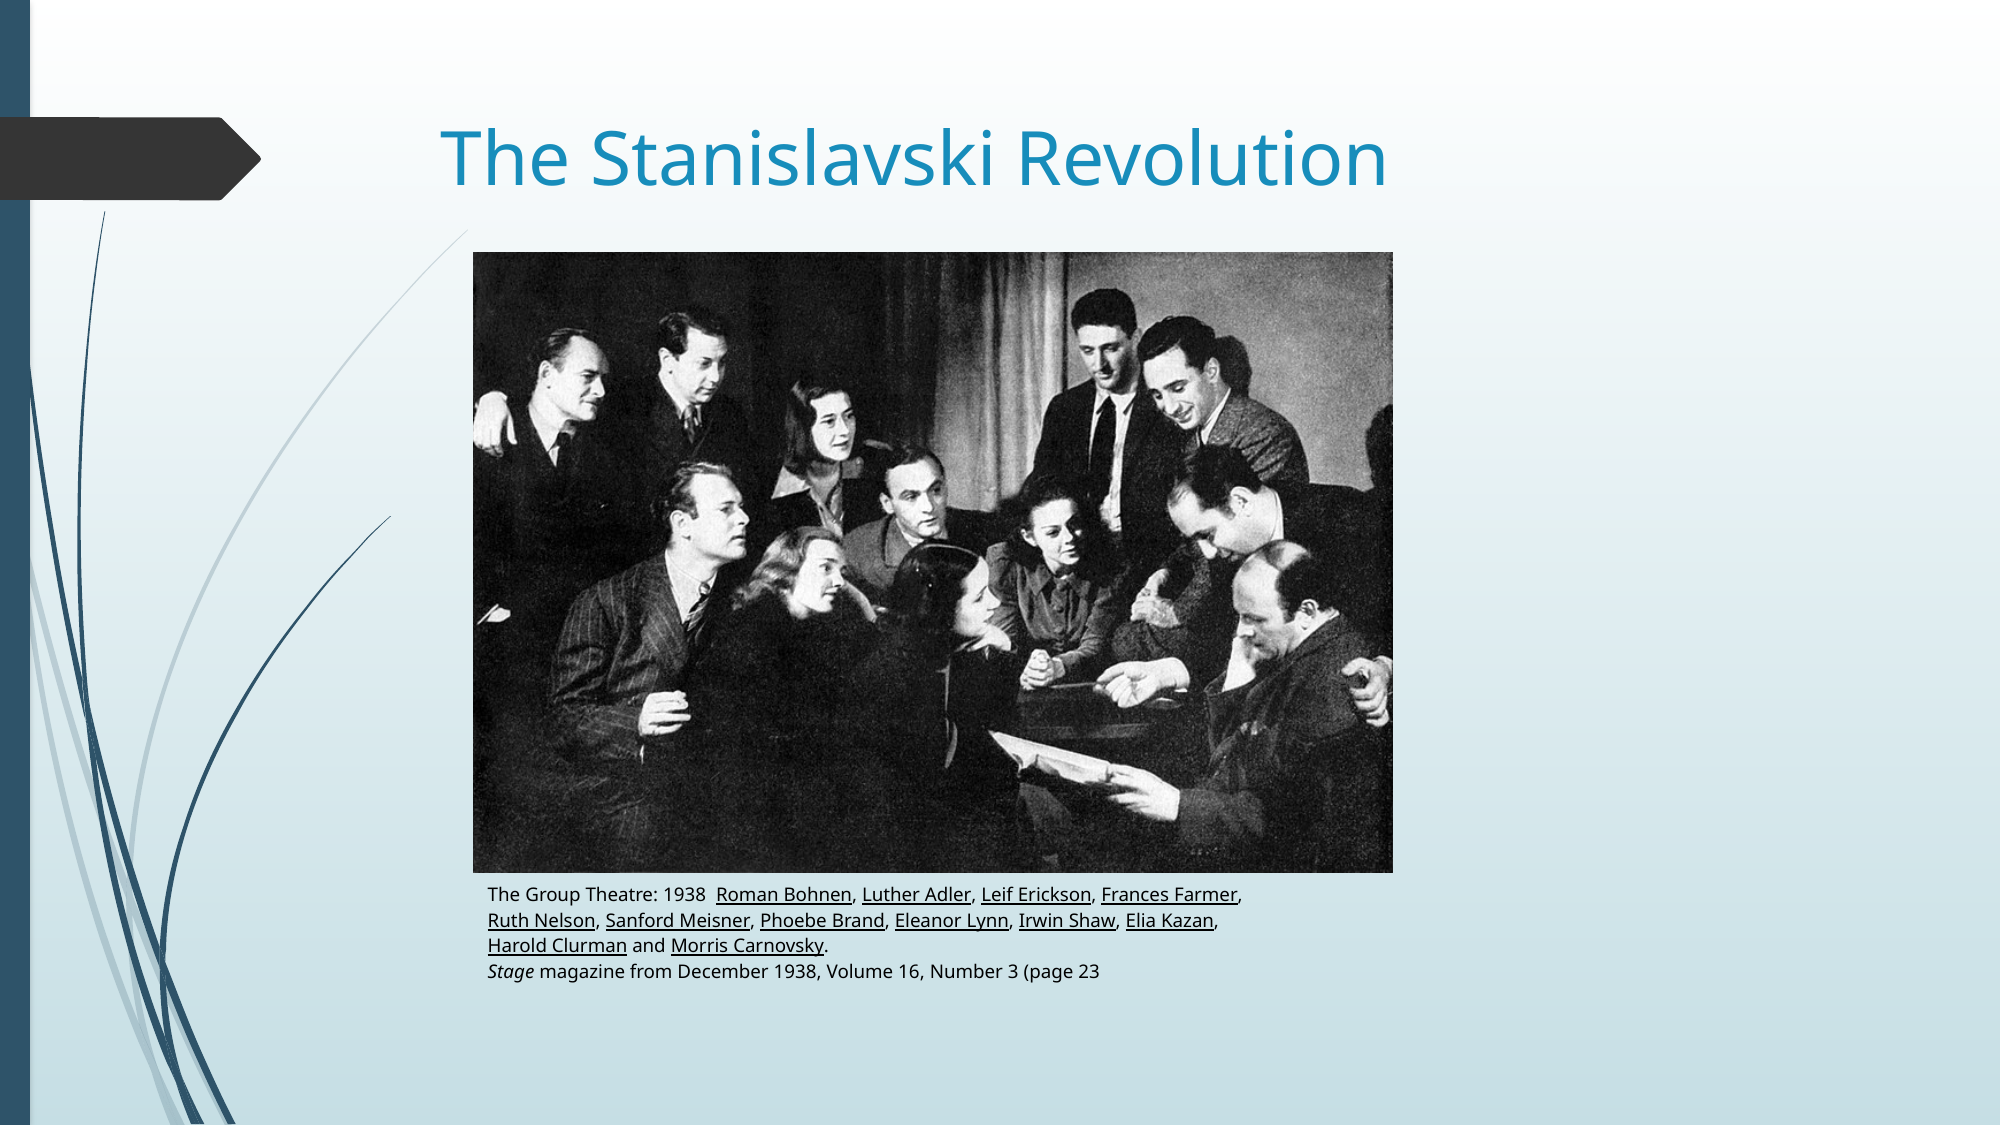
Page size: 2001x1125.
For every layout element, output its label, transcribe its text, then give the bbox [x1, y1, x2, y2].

title The Stanislavski Revolution [425, 102, 1888, 1092]
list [472, 252, 1394, 873]
text_box The Group Theatre: 1938 Roman Bohnen, Luther Adler, Leif Erickson, Frances Farmer, Ruth Nelson, Sanford Meisner, Phoebe Brand, Eleanor Lynn, Irwin Shaw, Elia Kazan, Harold Clurman and Morris Carnovsky. Stage magazine from December 1938, Volume 16, Number 3 (page 23 [473, 881, 1330, 990]
